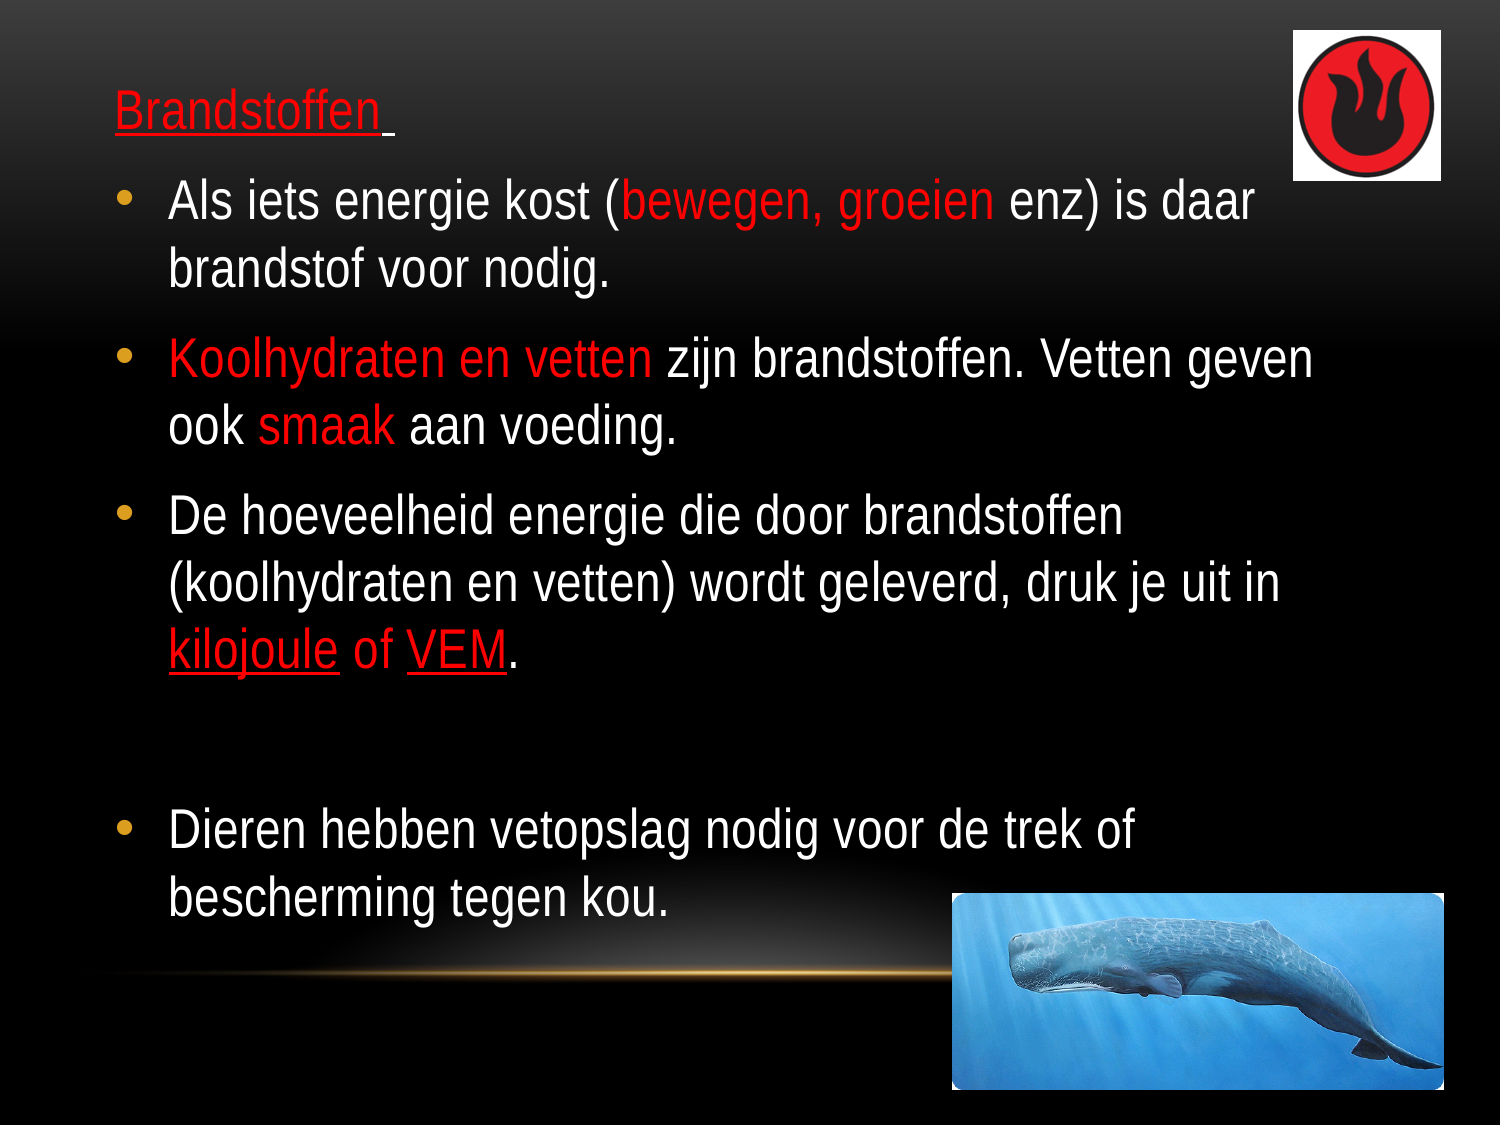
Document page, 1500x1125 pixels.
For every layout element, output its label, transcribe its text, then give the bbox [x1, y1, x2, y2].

picture [0, 0, 1500, 1125]
list Brandstoffen Als iets energie kost (bewegen, groeien enz) is daar brandstof voor nodig. Koolhydraten en vetten zijn brandstoffen. Vetten geven ook smaak aan voeding. De hoeveelheid energie die door brandstoffen (koolhydraten en vetten) wordt geleverd, druk je uit in kilojoule of VEM. Dieren hebben vetopslag nodig voor de trek of bescherming tegen kou. [99, 66, 1400, 938]
